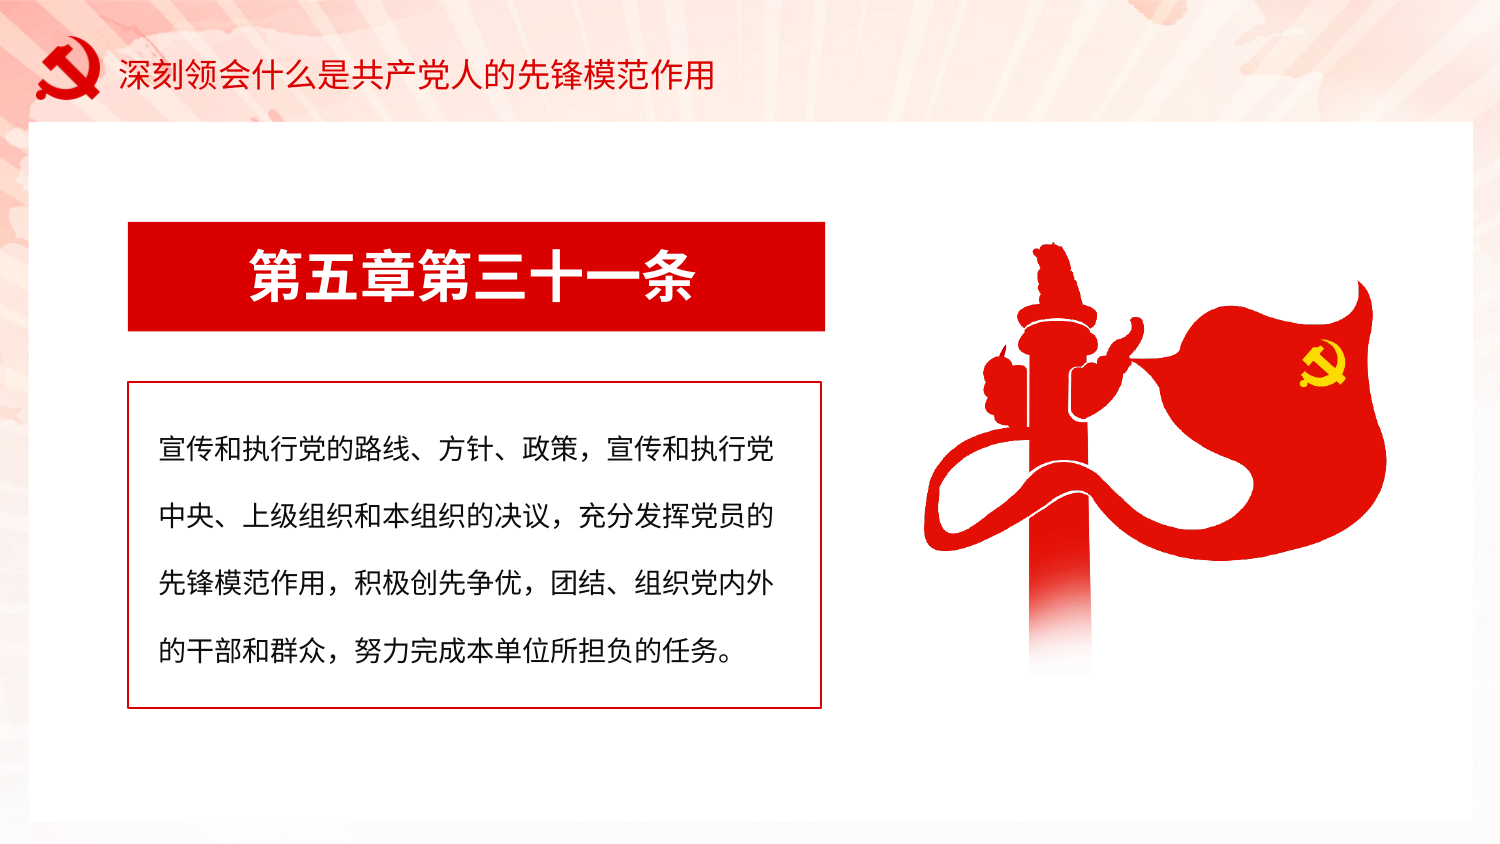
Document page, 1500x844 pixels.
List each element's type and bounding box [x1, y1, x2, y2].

text_box [127, 221, 769, 332]
picture [0, 0, 1500, 844]
text_box [127, 381, 769, 709]
